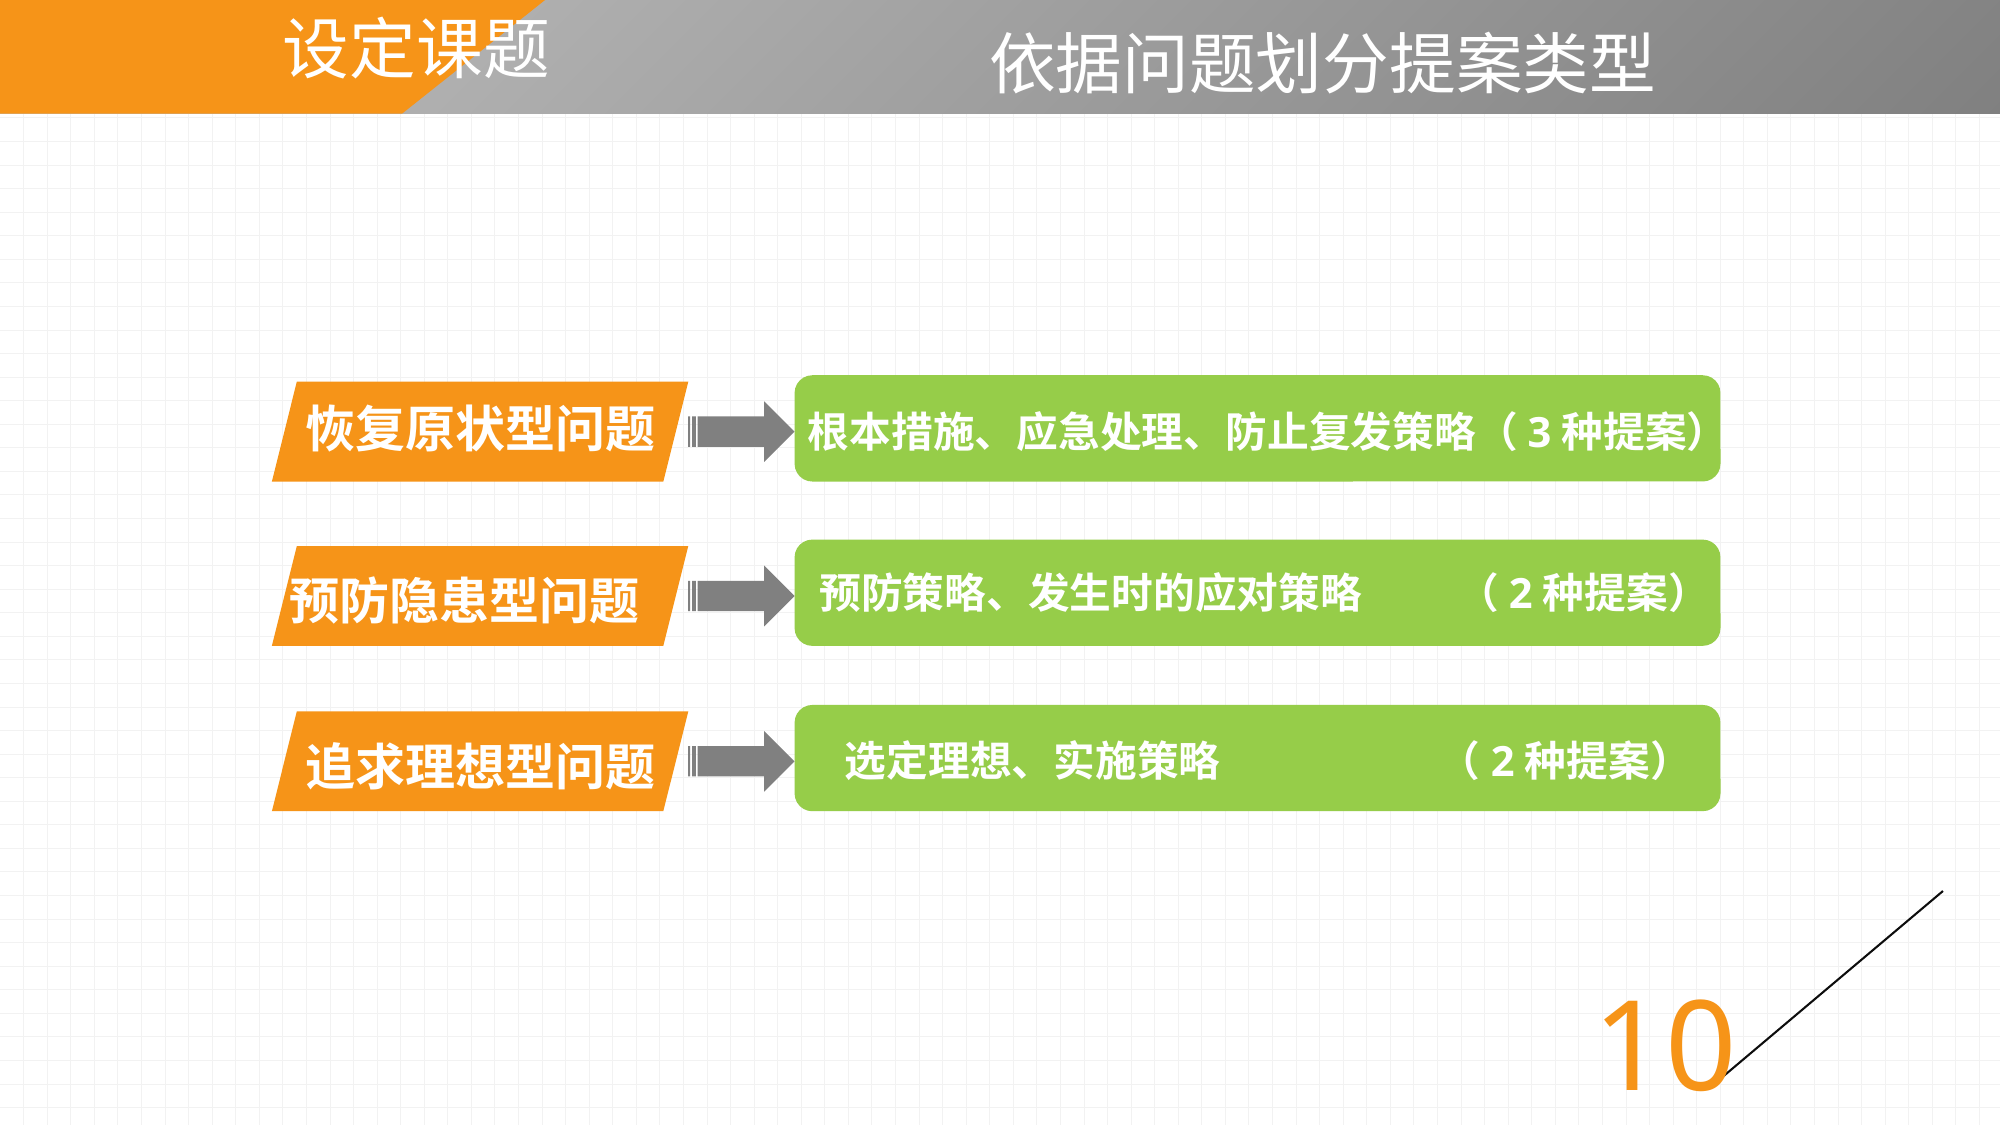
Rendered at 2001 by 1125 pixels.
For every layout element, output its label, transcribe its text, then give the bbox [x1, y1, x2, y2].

title 依据问题划分提案类型 [896, 9, 1750, 114]
text_box 预防隐患型问题 [274, 561, 654, 637]
text_box [292, 379, 691, 464]
text_box [269, 730, 668, 814]
text_box 追求理想型问题 [290, 727, 670, 803]
text_box [792, 624, 1723, 648]
text_box [686, 399, 797, 464]
text_box [686, 729, 797, 794]
text_box 预防策略、发生时的应对策略 （2种提案） [792, 560, 1737, 624]
text_box [792, 537, 1723, 560]
text_box [792, 438, 1723, 484]
text_box 恢复原状型问题 [290, 390, 670, 465]
text_box [269, 400, 670, 484]
text_box [792, 702, 1723, 814]
text_box 设定课题 [268, 0, 812, 95]
text_box 10 [1578, 958, 1780, 1124]
text_box [269, 543, 691, 648]
text_box [792, 373, 1723, 426]
text_box 根本措施、应急处理、防止复发策略（3种提案） [793, 398, 1744, 463]
text_box [686, 563, 797, 629]
text_box [290, 709, 691, 794]
text_box 选定理想、实施策略 （2种提案） [812, 726, 1725, 794]
